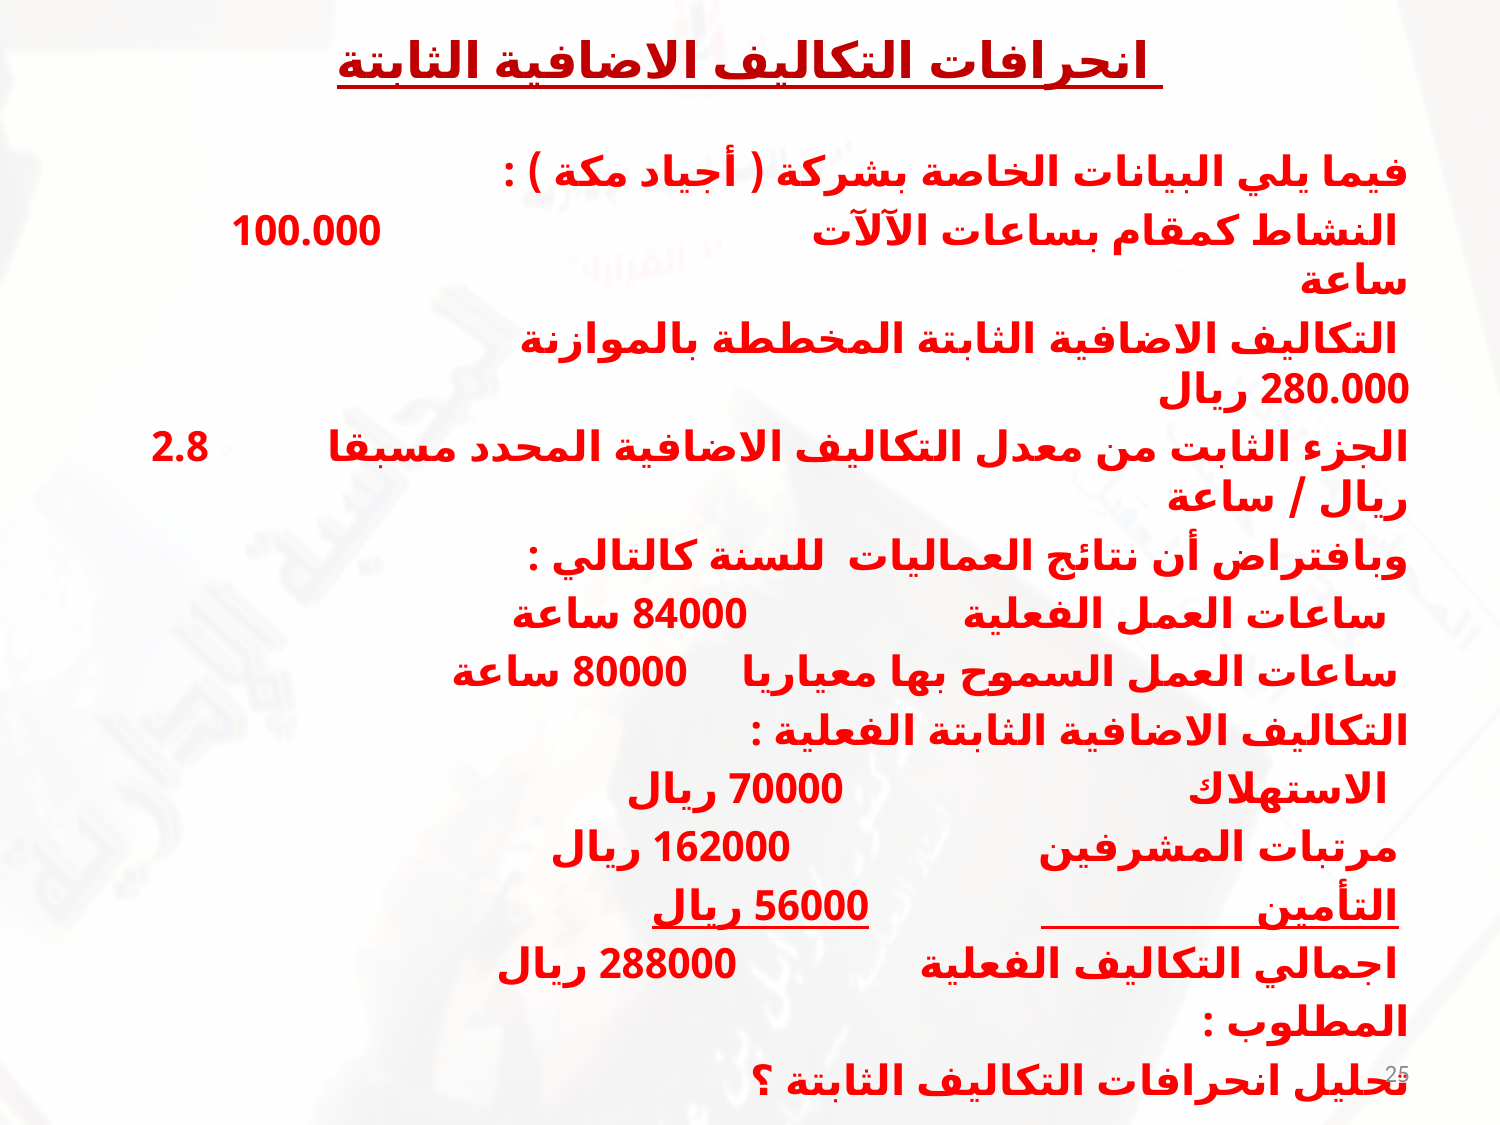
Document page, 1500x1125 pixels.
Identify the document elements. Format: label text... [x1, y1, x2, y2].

list فيما يلي البيانات الخاصة بشركة ( أجياد مكة ) : النشاط كمقام بساعات الآلآت 100.000 ساعة التكاليف الاضافية الثابتة المخططة بالموازنة 280.000 ريال الجزء الثابت من معدل التكاليف الاضافية المحدد مسبقا 2.8 ريال / ساعة وبافتراض أن نتائج العماليات للسنة كالتالي : ساعات العمل الفعلية 84000 ساعة ساعات العمل السموح بها معياريا 80000 ساعة التكاليف الاضافية الثابتة الفعلية : الاستهلاك 70000 ريال مرتبات المشرفين 162000 ريال التأمين 56000 ريال اجمالي التكاليف الفعلية 288000 ريال المطلوب : تحليل انحرافات التكاليف الثابتة ؟ [112, 137, 1425, 1018]
slide_number 25 [1074, 1042, 1425, 1103]
title انحرافات التكاليف الاضافية الثابتة [75, 0, 1425, 118]
